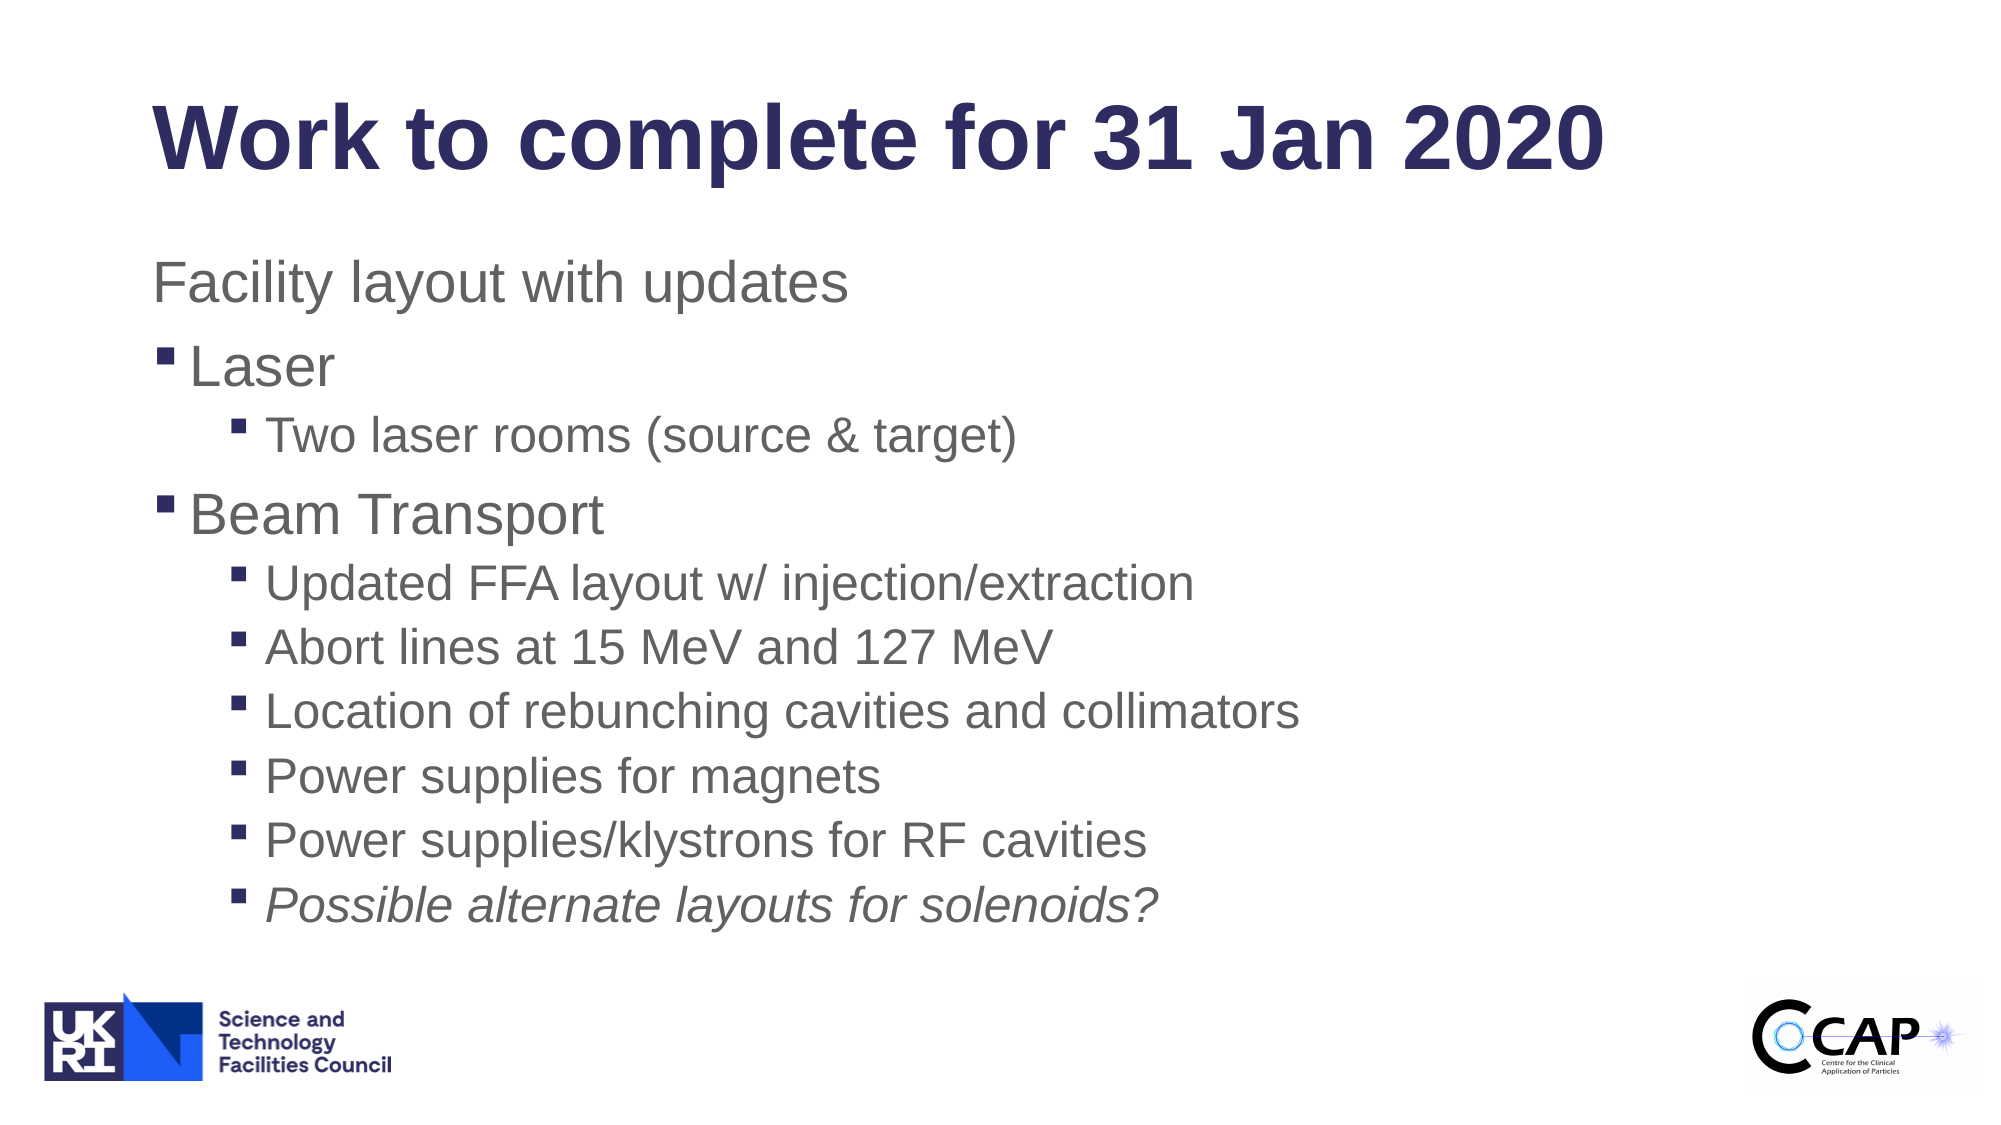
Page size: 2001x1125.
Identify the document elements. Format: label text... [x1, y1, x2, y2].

picture [1747, 981, 1978, 1092]
picture [44, 992, 391, 1081]
list Facility layout with updates Laser Two laser rooms (source & target) Beam Transport Updated FFA layout w/ injection/extraction Abort lines at 15 MeV and 127 MeV Location of rebunching cavities and collimators Power supplies for magnets Power supplies/klystrons for RF cavities Possible alternate layouts for solenoids? [137, 244, 1933, 1014]
title Work to complete for 31 Jan 2020 [137, 59, 1863, 219]
